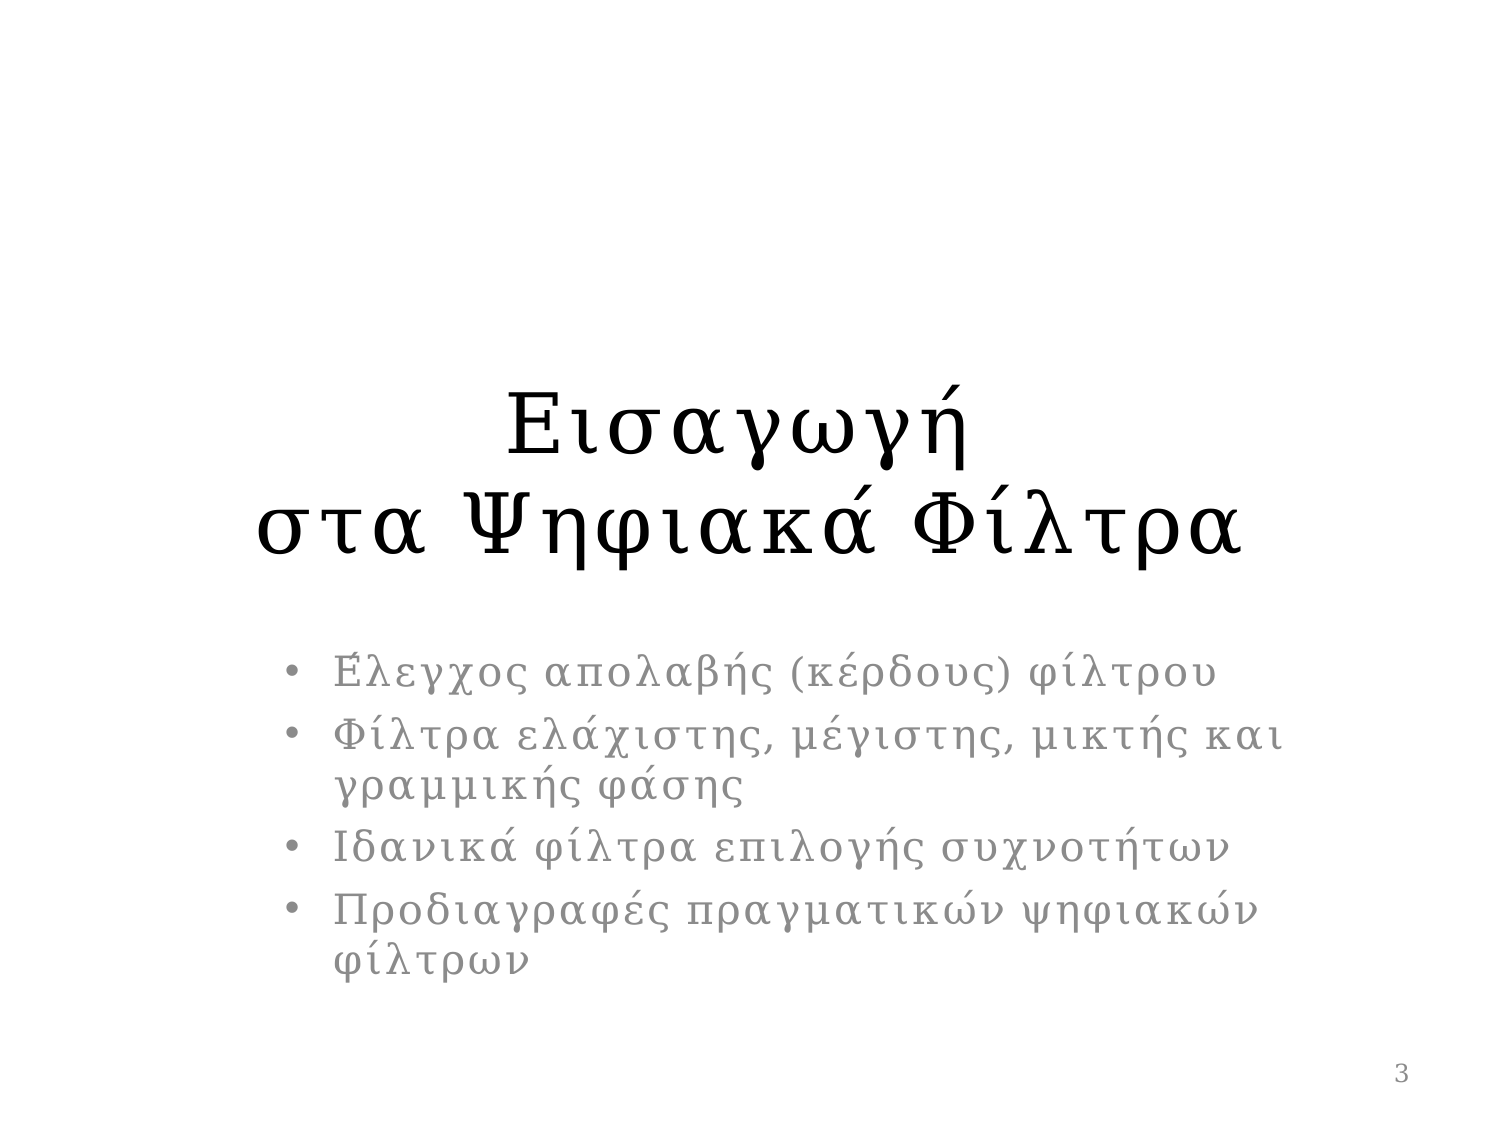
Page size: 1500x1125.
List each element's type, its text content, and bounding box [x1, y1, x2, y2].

subtitle Έλεγχος απολαβής (κέρδους) φίλτρου Φίλτρα ελάχιστης, μέγιστης, μικτής και γραμμικής φάσης Ιδανικά φίλτρα επιλογής συχνοτήτων Προδιαγραφές πραγματικών ψηφιακών φίλτρων [194, 637, 1376, 925]
slide_number 3 [1074, 1042, 1425, 1103]
title Εισαγωγή στα Ψηφιακά Φίλτρα [112, 349, 1388, 591]
